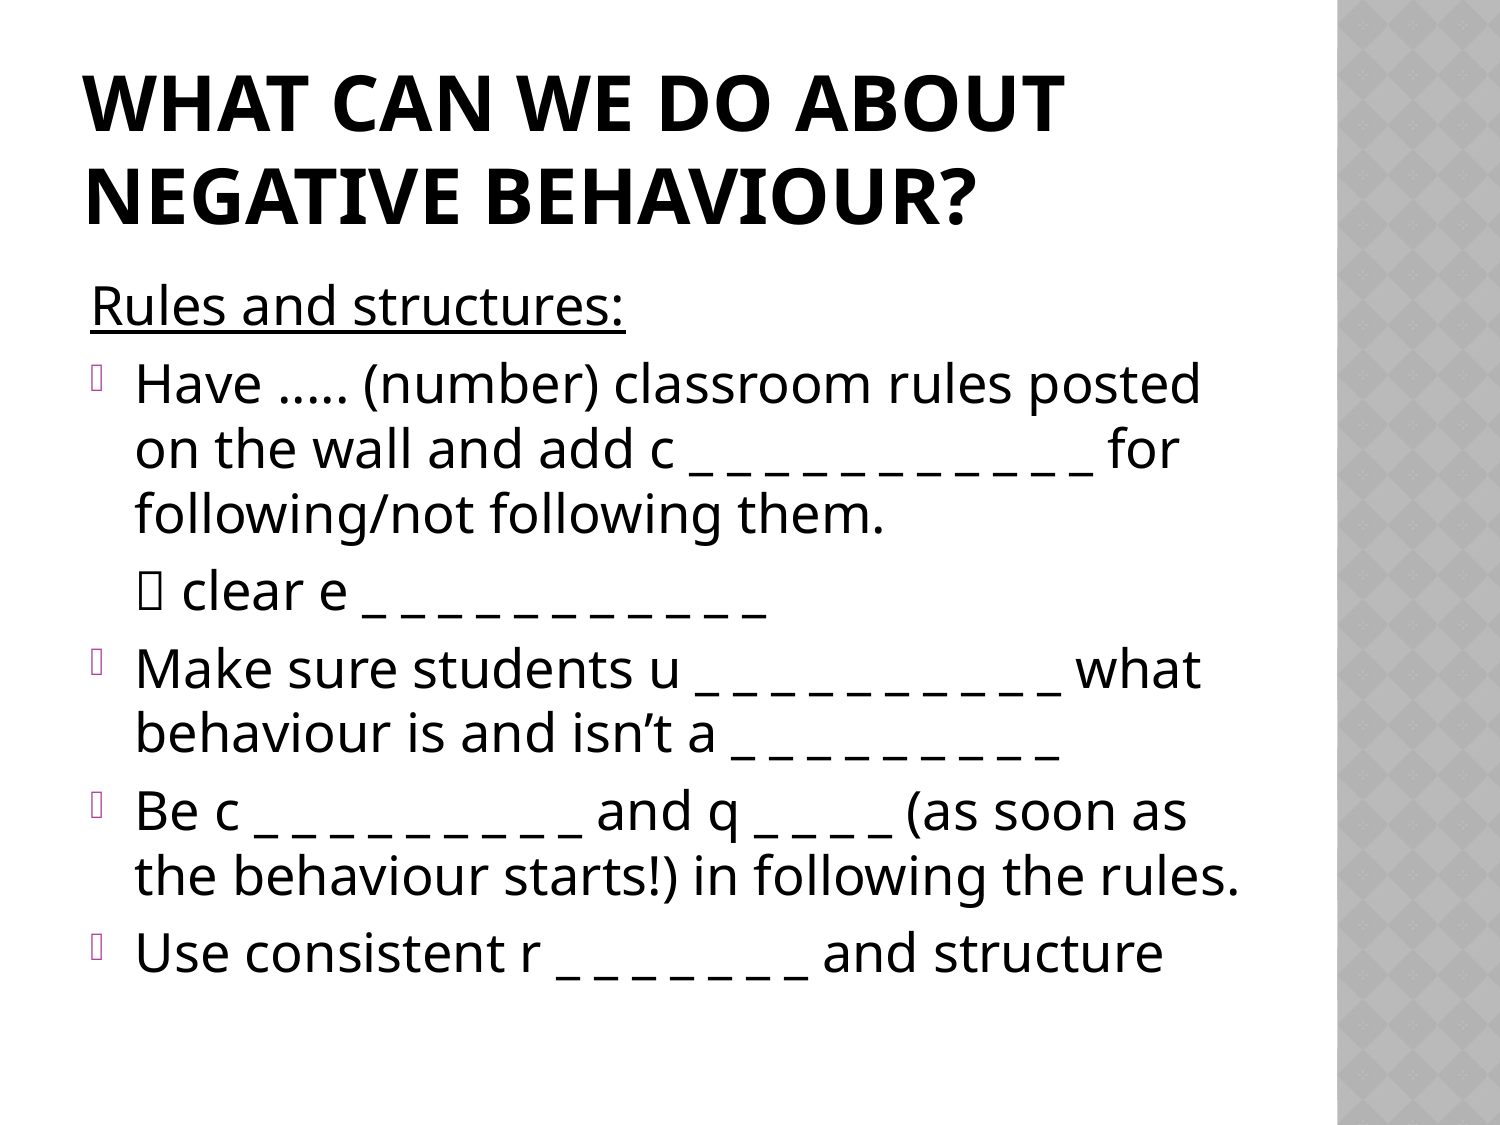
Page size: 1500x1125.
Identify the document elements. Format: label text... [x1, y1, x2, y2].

list Rules and structures: Have ..... (number) classroom rules posted on the wall and add c _ _ _ _ _ _ _ _ _ _ _ for following/not following them.  clear e _ _ _ _ _ _ _ _ _ _ _ Make sure students u _ _ _ _ _ _ _ _ _ _ what behaviour is and isn’t a _ _ _ _ _ _ _ _ _ Be c _ _ _ _ _ _ _ _ _ and q _ _ _ _ (as soon as the behaviour starts!) in following the rules. Use consistent r _ _ _ _ _ _ _ and structure [74, 263, 1263, 1060]
title What can we do about negative behaviour? [75, 52, 1263, 240]
